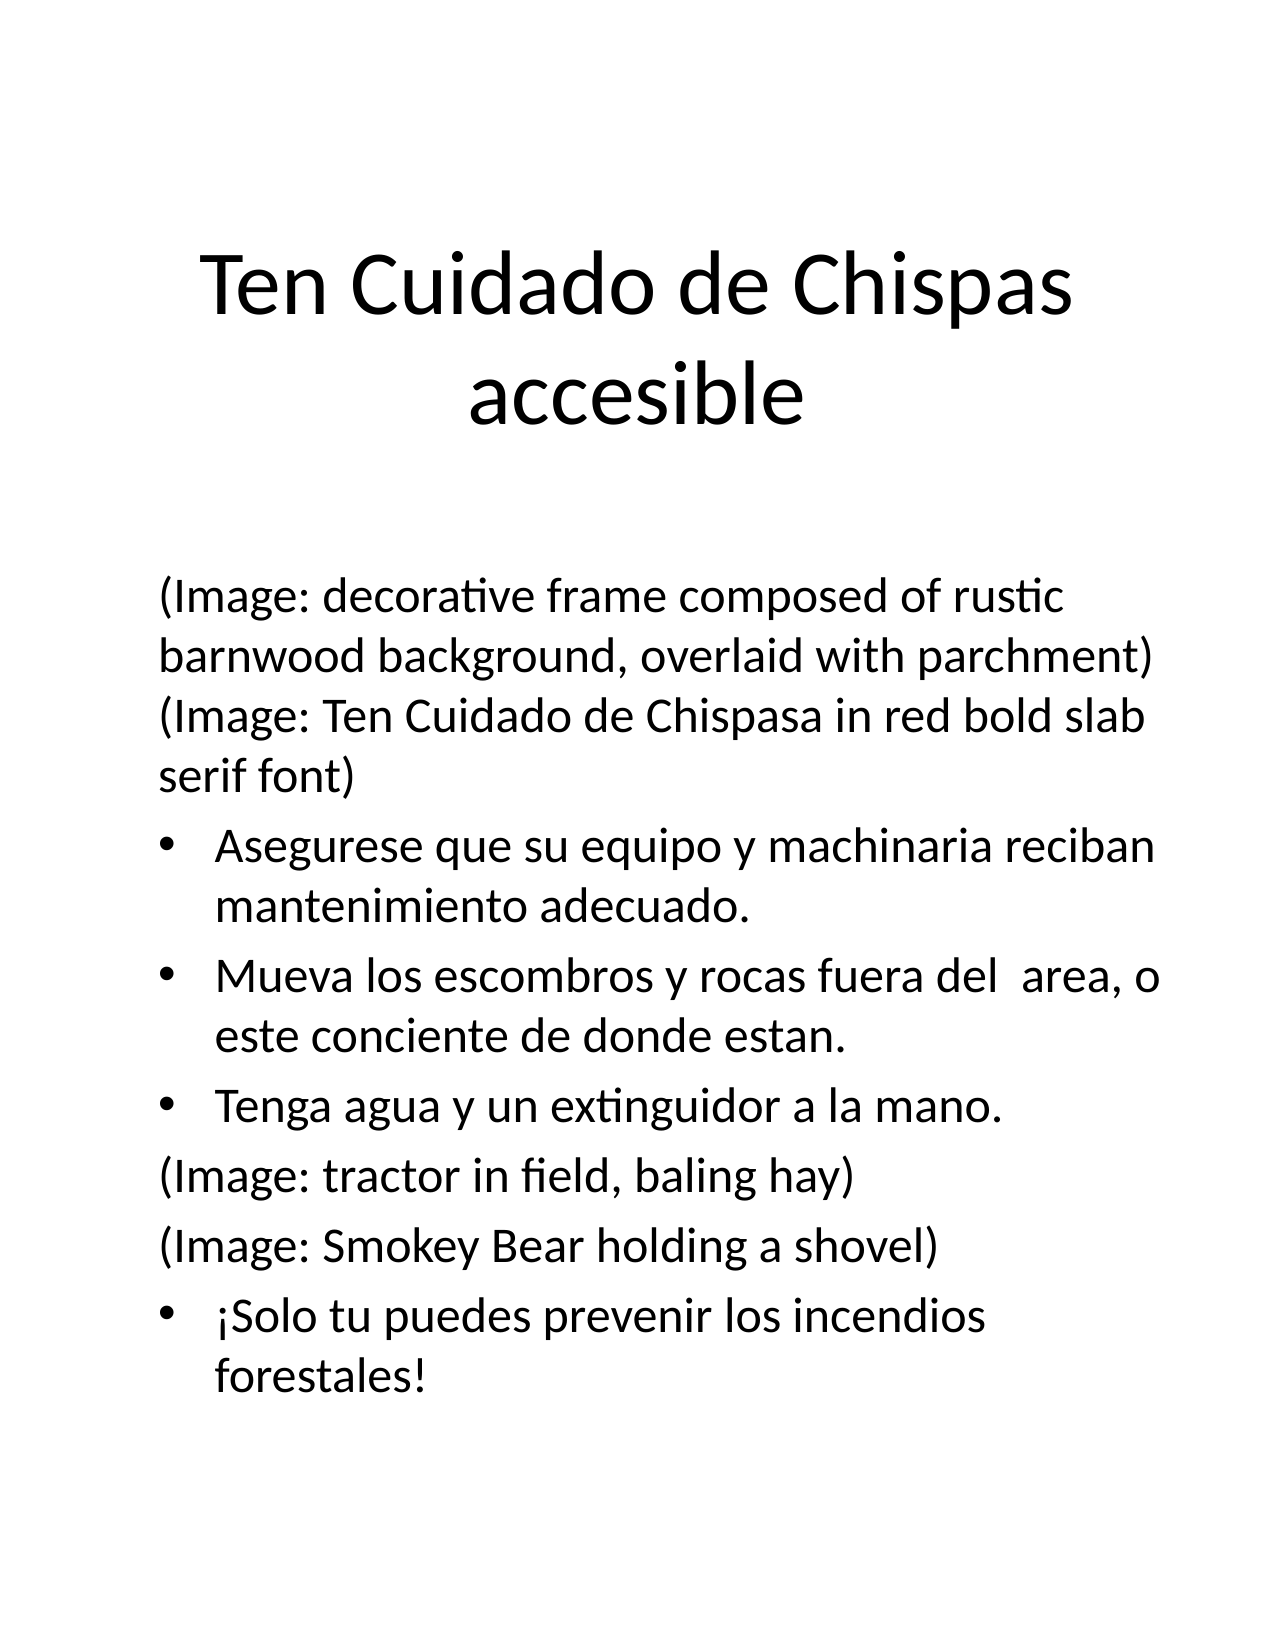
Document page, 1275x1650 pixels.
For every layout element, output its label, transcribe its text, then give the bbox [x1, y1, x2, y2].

title Ten Cuidado de Chispas accesible [63, 195, 1212, 471]
list (Image: decorative frame composed of rustic barnwood background, overlaid with parchment) (Image: Ten Cuidado de Chispasa in red bold slab serif font) Asegurese que su equipo y machinaria reciban mantenimiento adecuado. Mueva los escombros y rocas fuera del area, o este conciente de donde estan. Tenga agua y un extinguidor a la mano. (Image: tractor in field, baling hay) (Image: Smokey Bear holding a shovel) ¡Solo tu puedes prevenir los incendios forestales! [143, 555, 1212, 1436]
